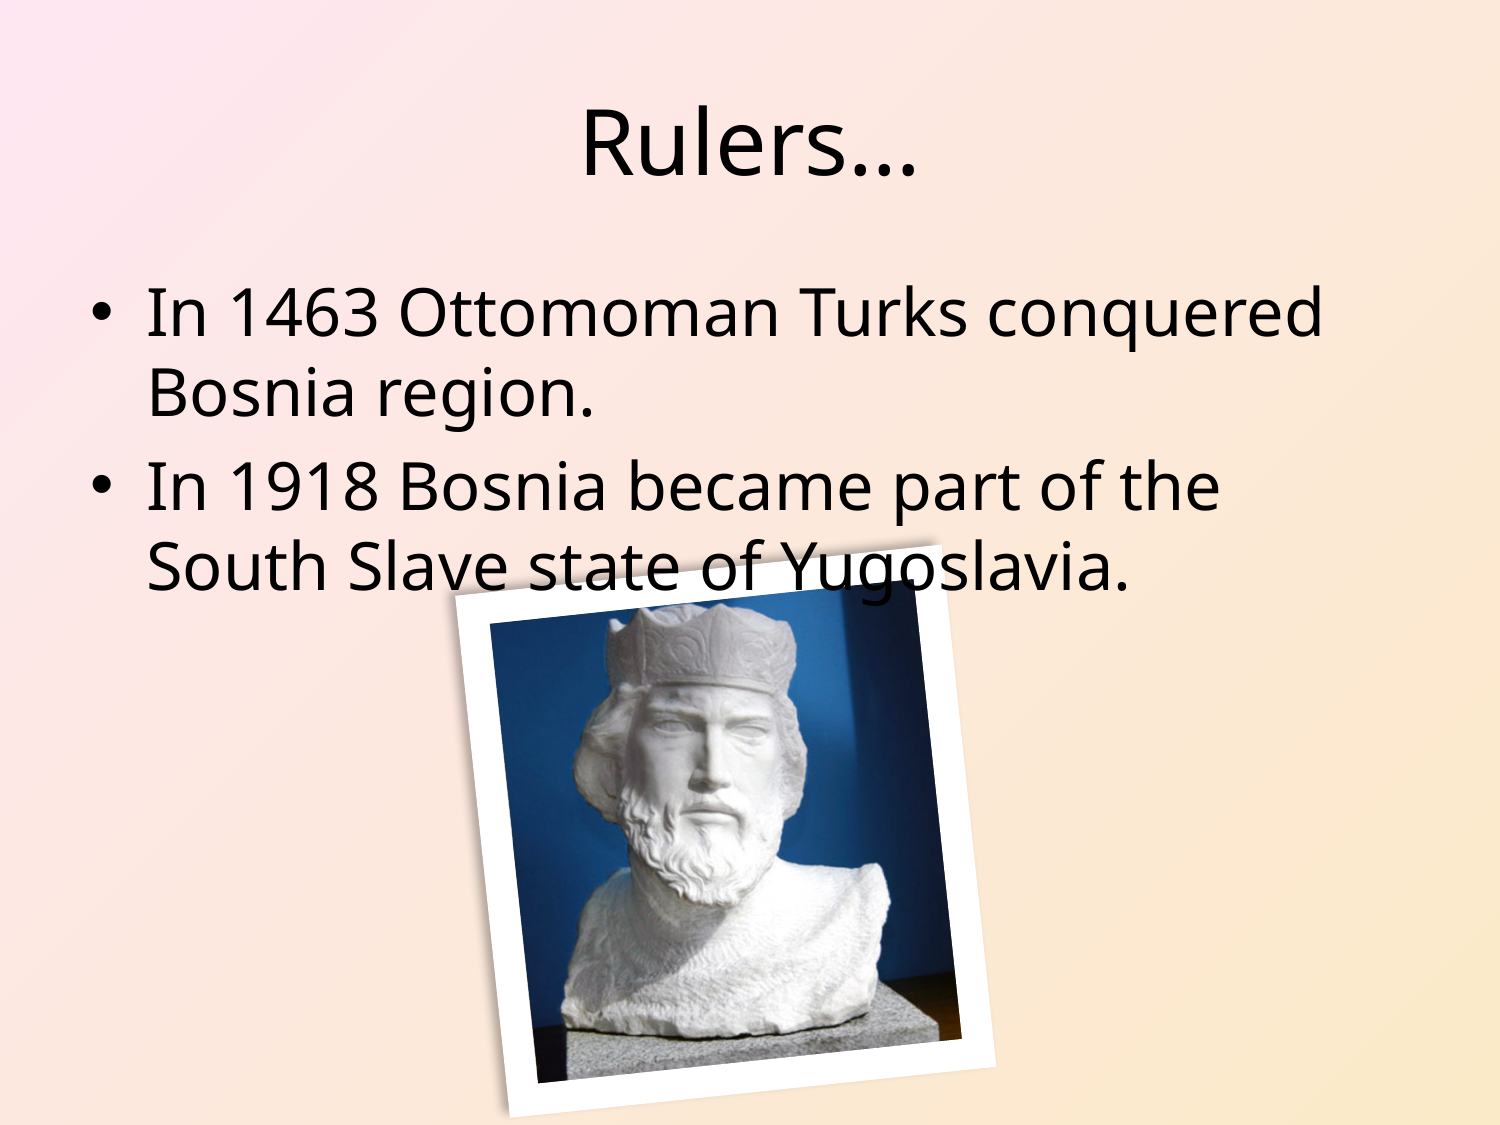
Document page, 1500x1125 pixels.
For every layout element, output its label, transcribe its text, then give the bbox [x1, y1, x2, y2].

list In 1463 Ottomoman Turks conquered Bosnia region. In 1918 Bosnia became part of the South Slave state of Yugoslavia. [75, 262, 1425, 1005]
picture [512, 599, 961, 1083]
title Rulers… [75, 45, 1425, 233]
